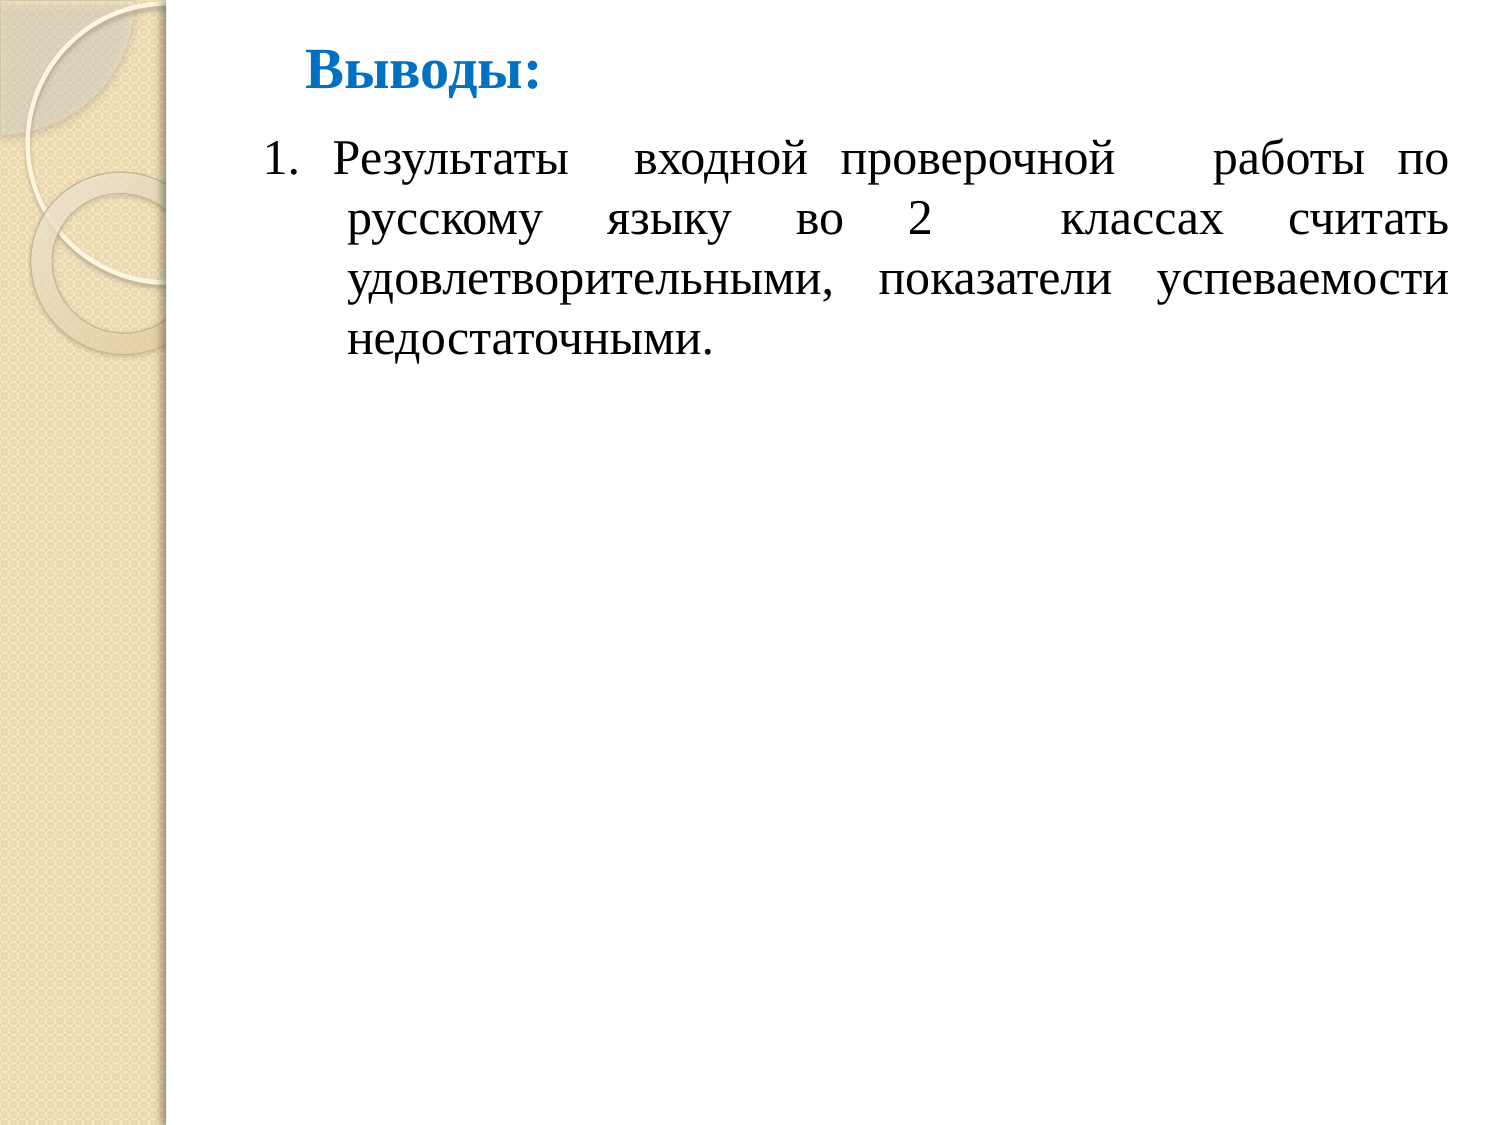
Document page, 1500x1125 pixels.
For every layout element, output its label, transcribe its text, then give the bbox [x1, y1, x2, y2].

title Выводы: [234, 0, 1465, 117]
list 1. Результаты входной проверочной работы по русскому языку во 2 классах считать удовлетворительными, показатели успеваемости недостаточными. [234, 117, 1465, 987]
